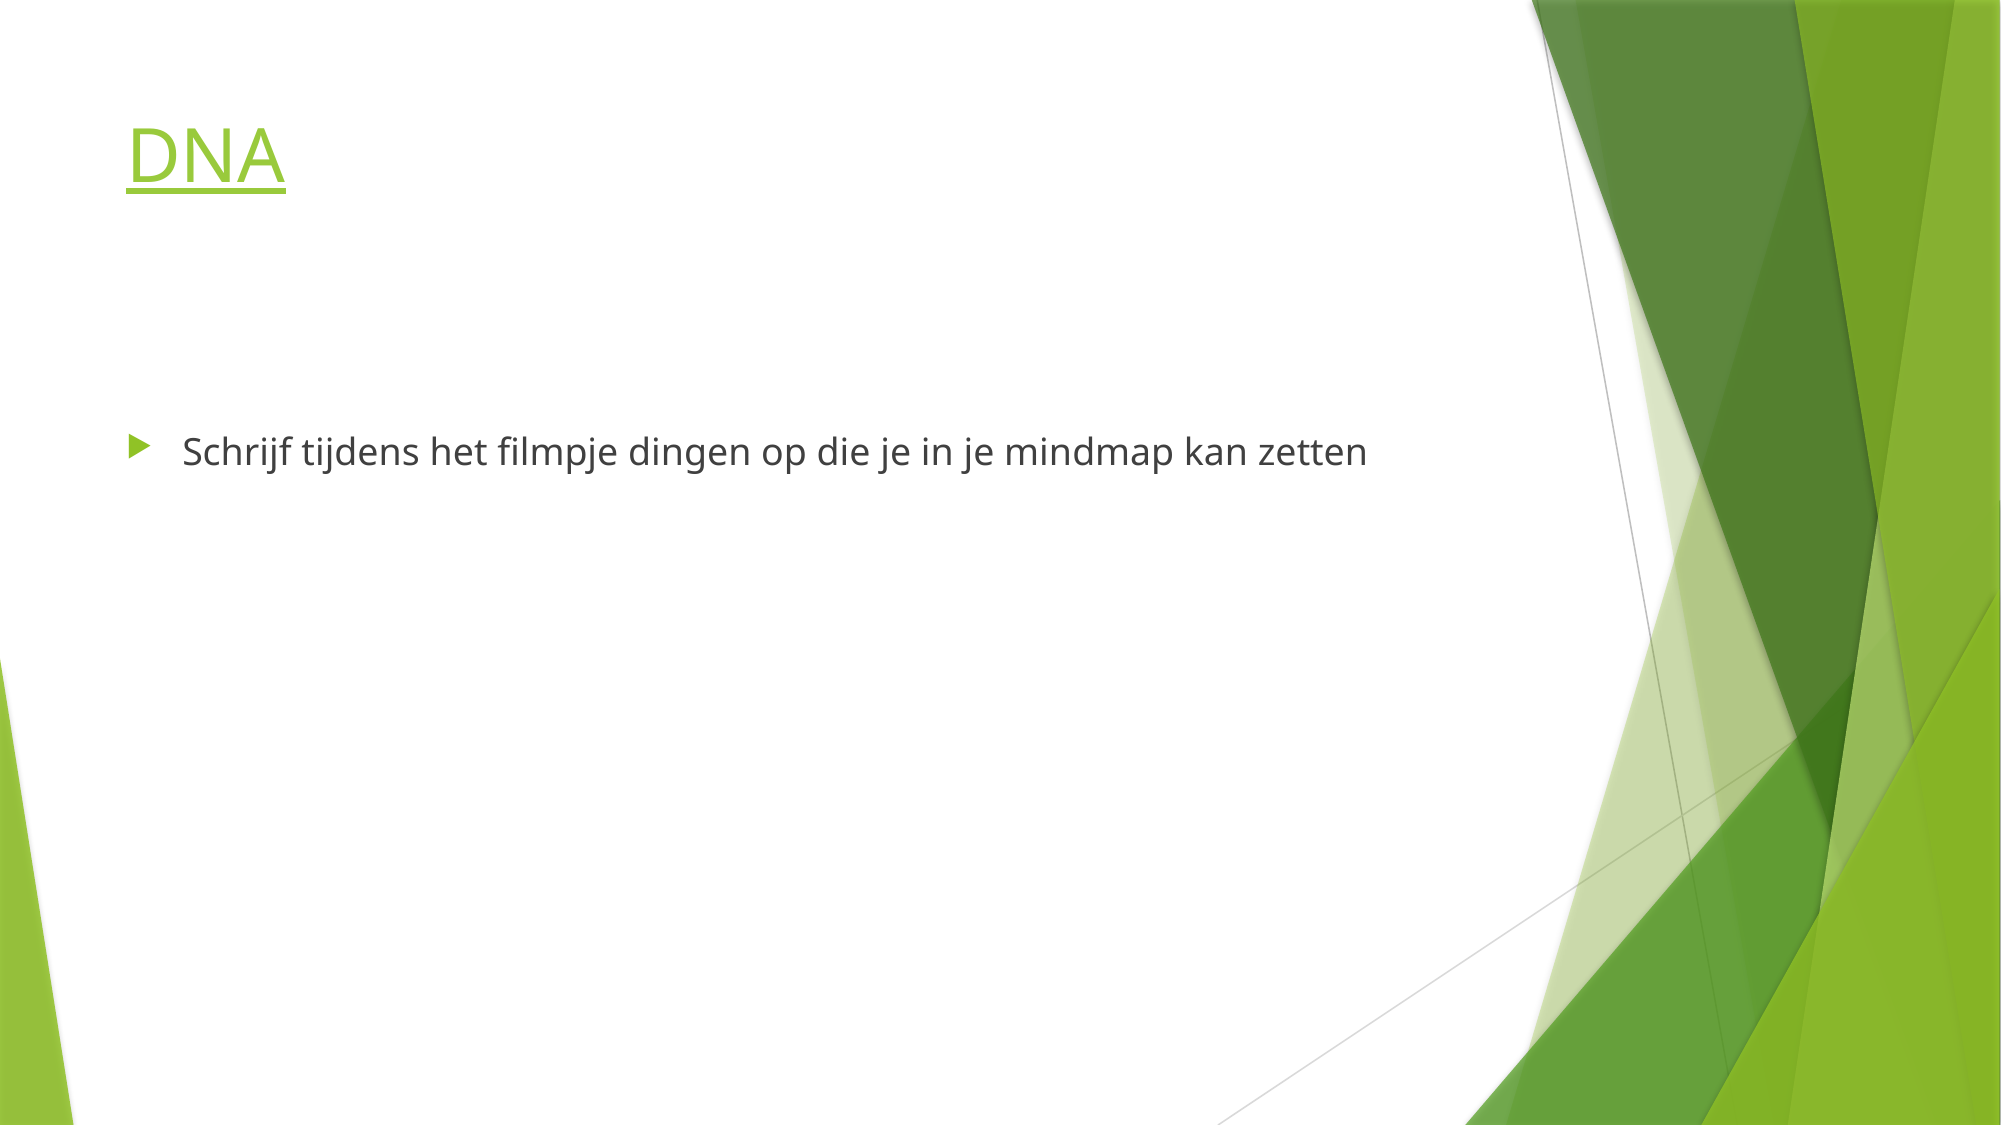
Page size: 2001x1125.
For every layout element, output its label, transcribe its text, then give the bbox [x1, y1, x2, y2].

list Schrijf tijdens het filmpje dingen op die je in je mindmap kan zetten [111, 354, 1522, 992]
title DNA [111, 99, 1522, 317]
